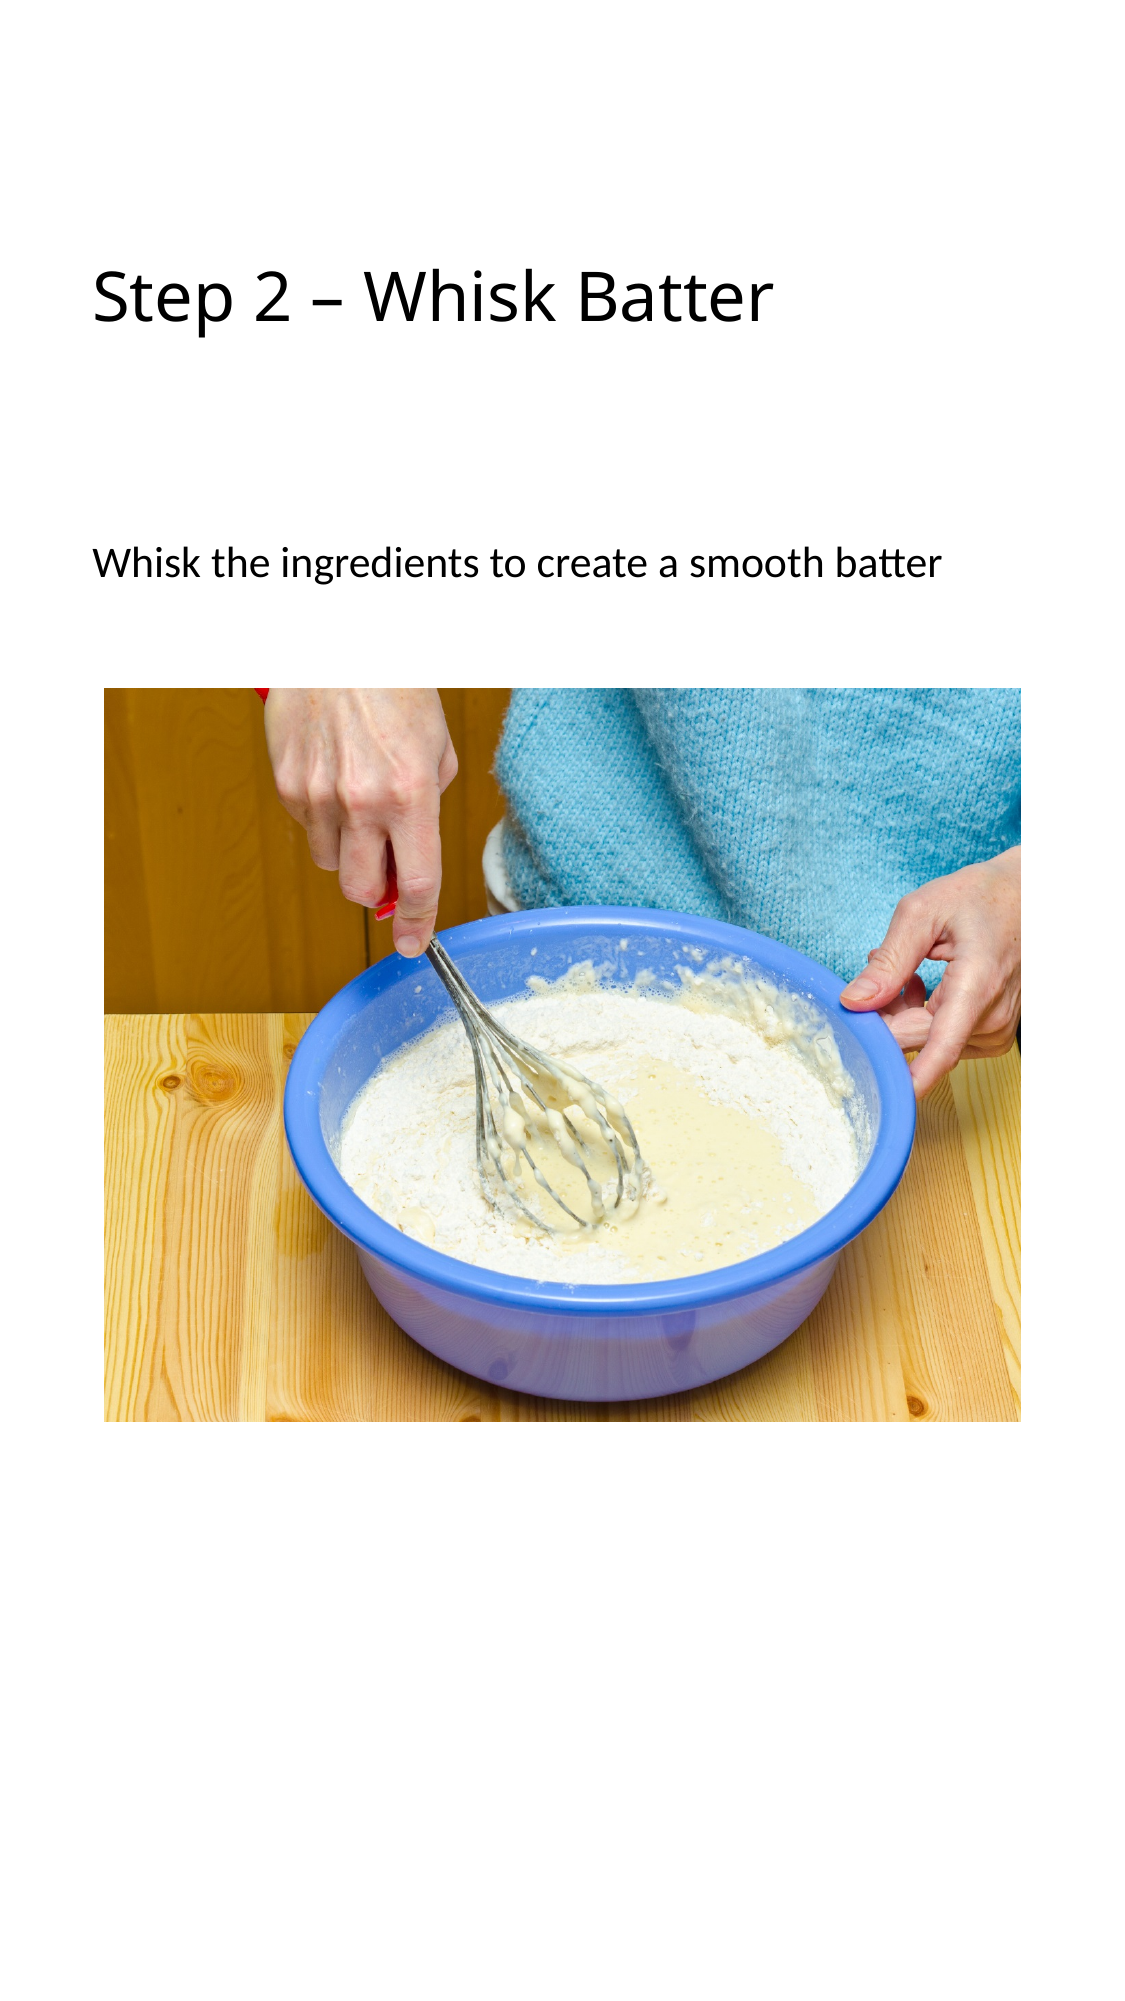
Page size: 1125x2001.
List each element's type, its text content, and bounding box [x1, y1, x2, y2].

title Step 2 – Whisk Batter [77, 106, 1048, 493]
list Whisk the ingredients to create a smooth batter [77, 532, 1048, 1802]
picture [104, 688, 1021, 1422]
picture [1000, 835, 1008, 846]
